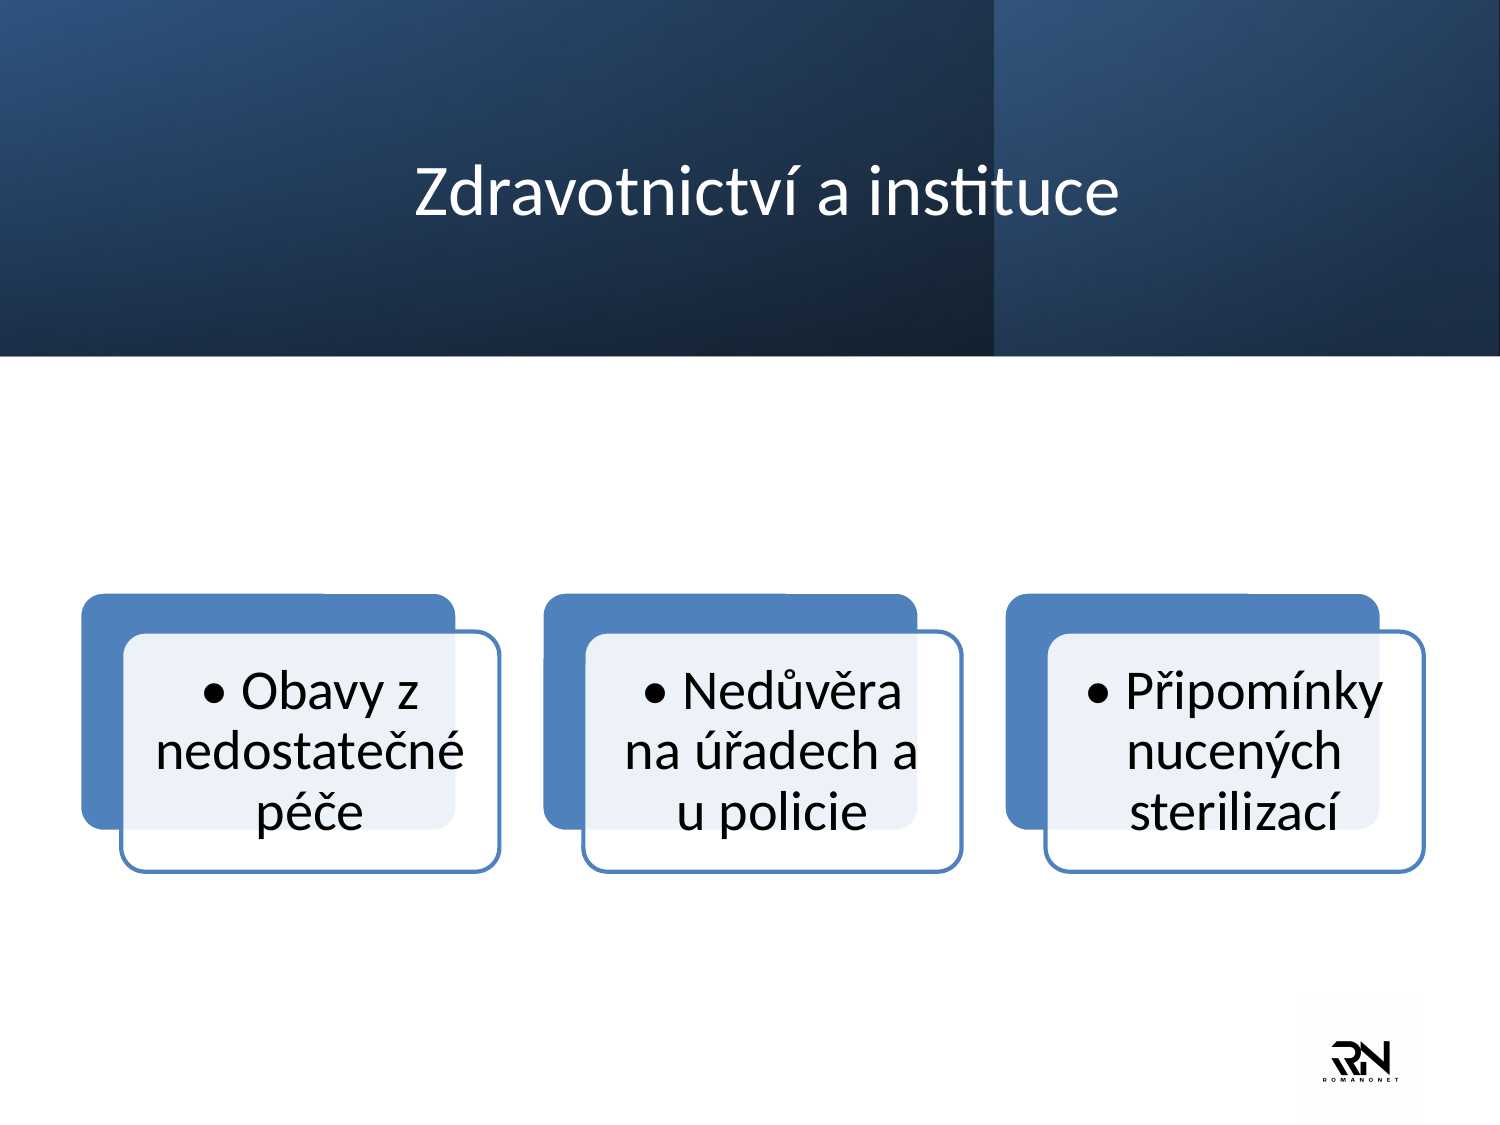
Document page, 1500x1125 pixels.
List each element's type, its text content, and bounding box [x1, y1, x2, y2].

text_box [0, 0, 1500, 357]
picture [1297, 998, 1424, 1125]
text_box [0, 357, 1500, 1125]
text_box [78, 591, 1424, 872]
title Zdravotnictví a instituce [170, 57, 1366, 316]
